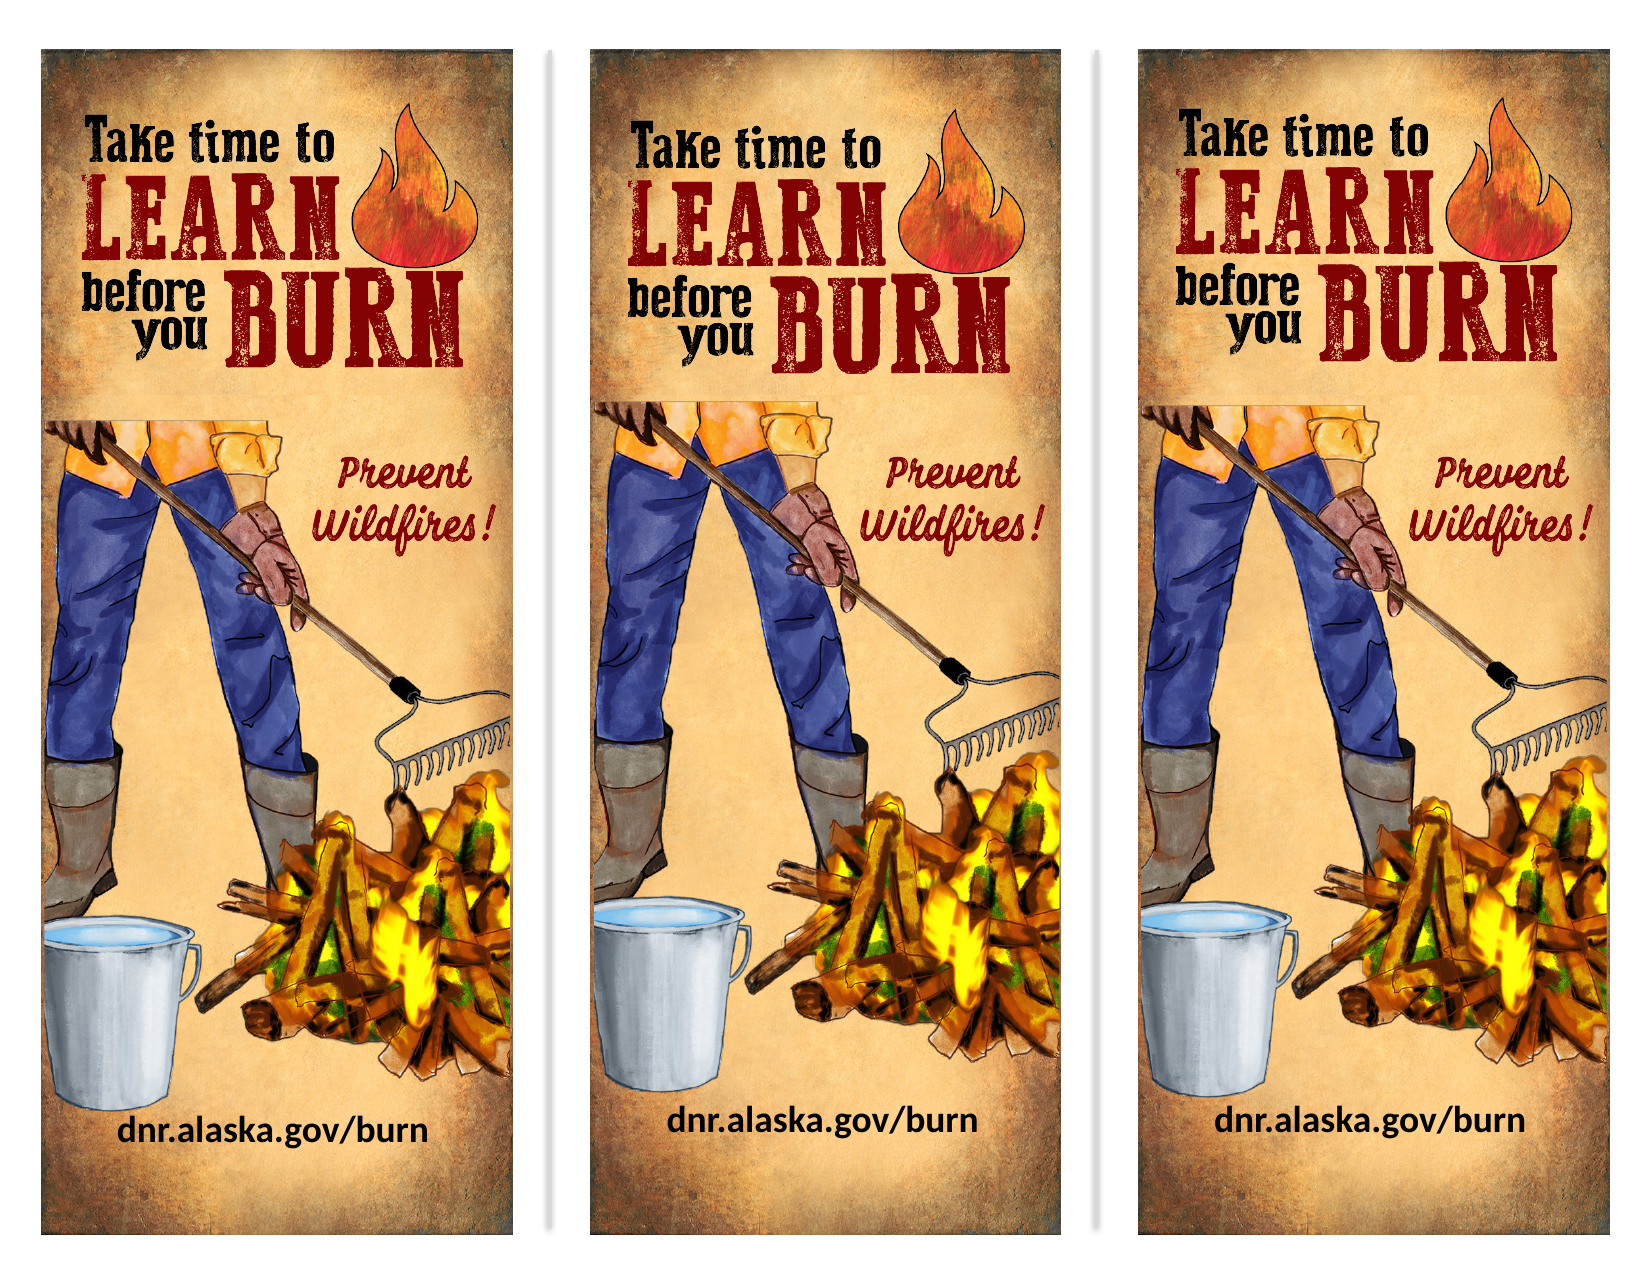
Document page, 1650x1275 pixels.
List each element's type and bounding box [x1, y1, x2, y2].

picture [1138, 49, 1610, 1235]
picture [41, 49, 513, 1235]
picture [589, 49, 1062, 1235]
